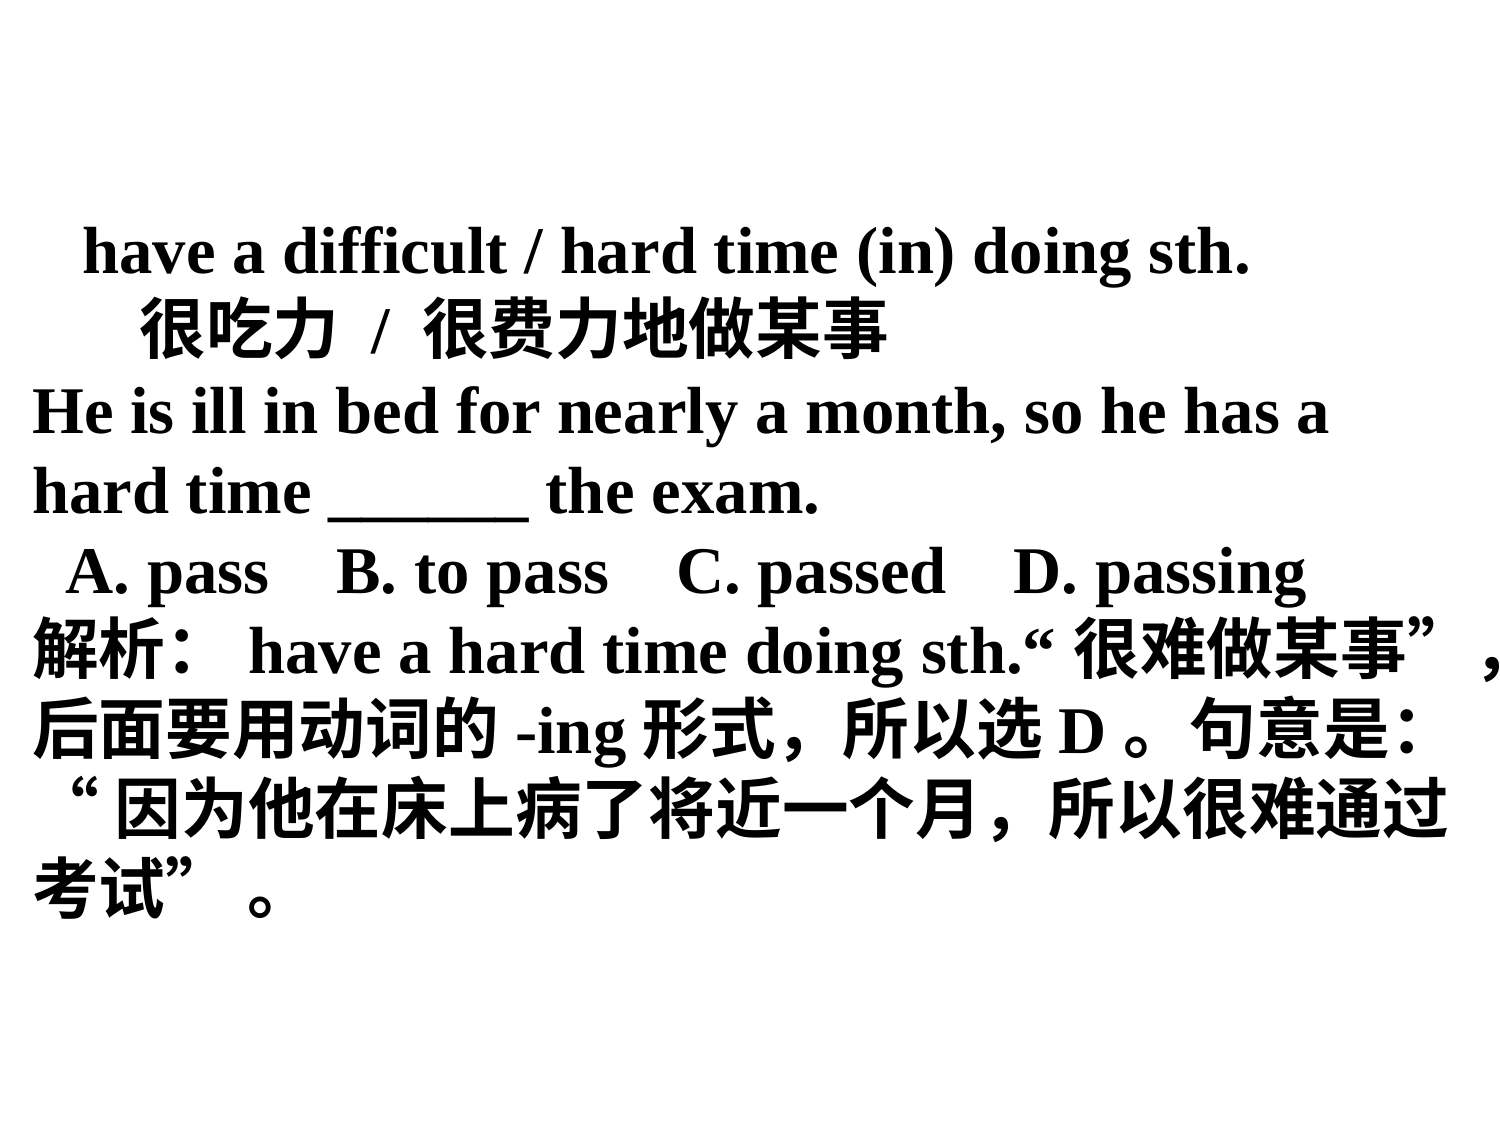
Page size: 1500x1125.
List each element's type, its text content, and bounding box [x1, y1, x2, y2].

text_box have a difficult / hard time (in) doing sth. 很吃力 / 很费力地做某事 He is ill in bed for nearly a month, so he has a hard time ______ the exam. A. pass B. to pass C. passed D. passing 解析：have a hard time doing sth.“很难做某事”， 后面要用动词的-ing形式，所以选D。句意是： “因为他在床上病了将近一个月，所以很难通过 考试” 。 [17, 199, 1500, 935]
